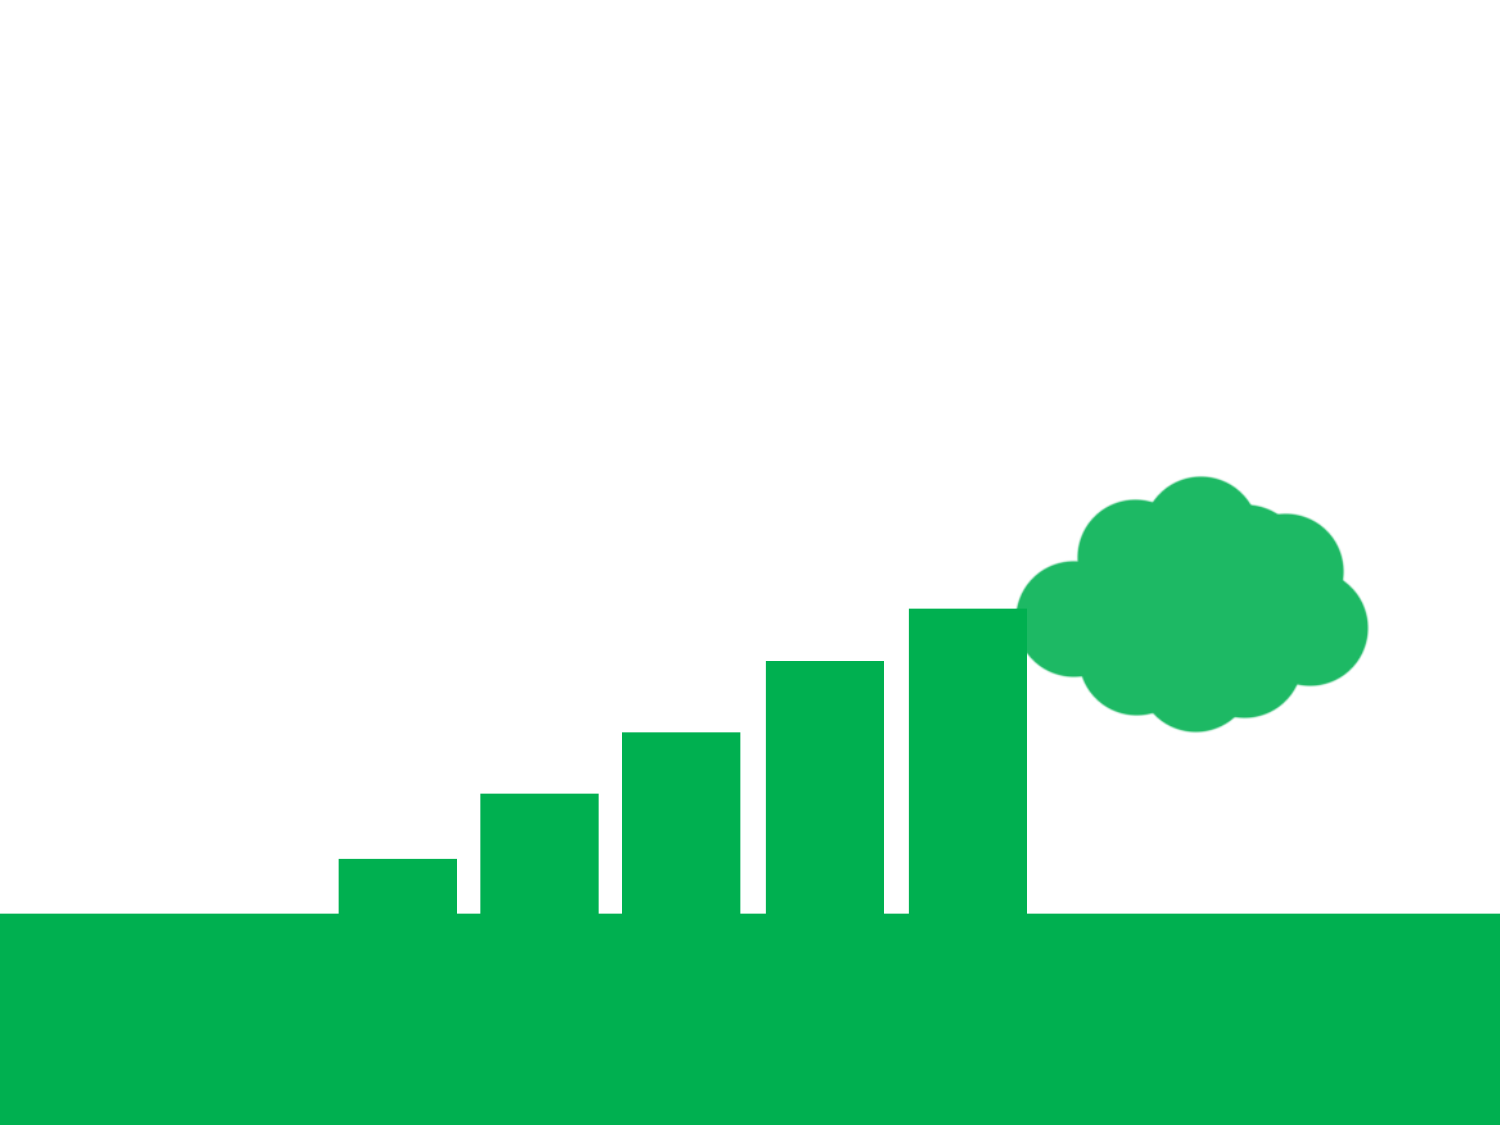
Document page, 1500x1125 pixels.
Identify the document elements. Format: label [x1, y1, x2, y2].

text_box [908, 835, 1027, 913]
text_box [765, 661, 884, 913]
picture [891, 398, 1474, 835]
text_box [338, 858, 457, 913]
text_box [0, 913, 1500, 1125]
text_box [480, 793, 599, 913]
text_box [622, 732, 741, 913]
